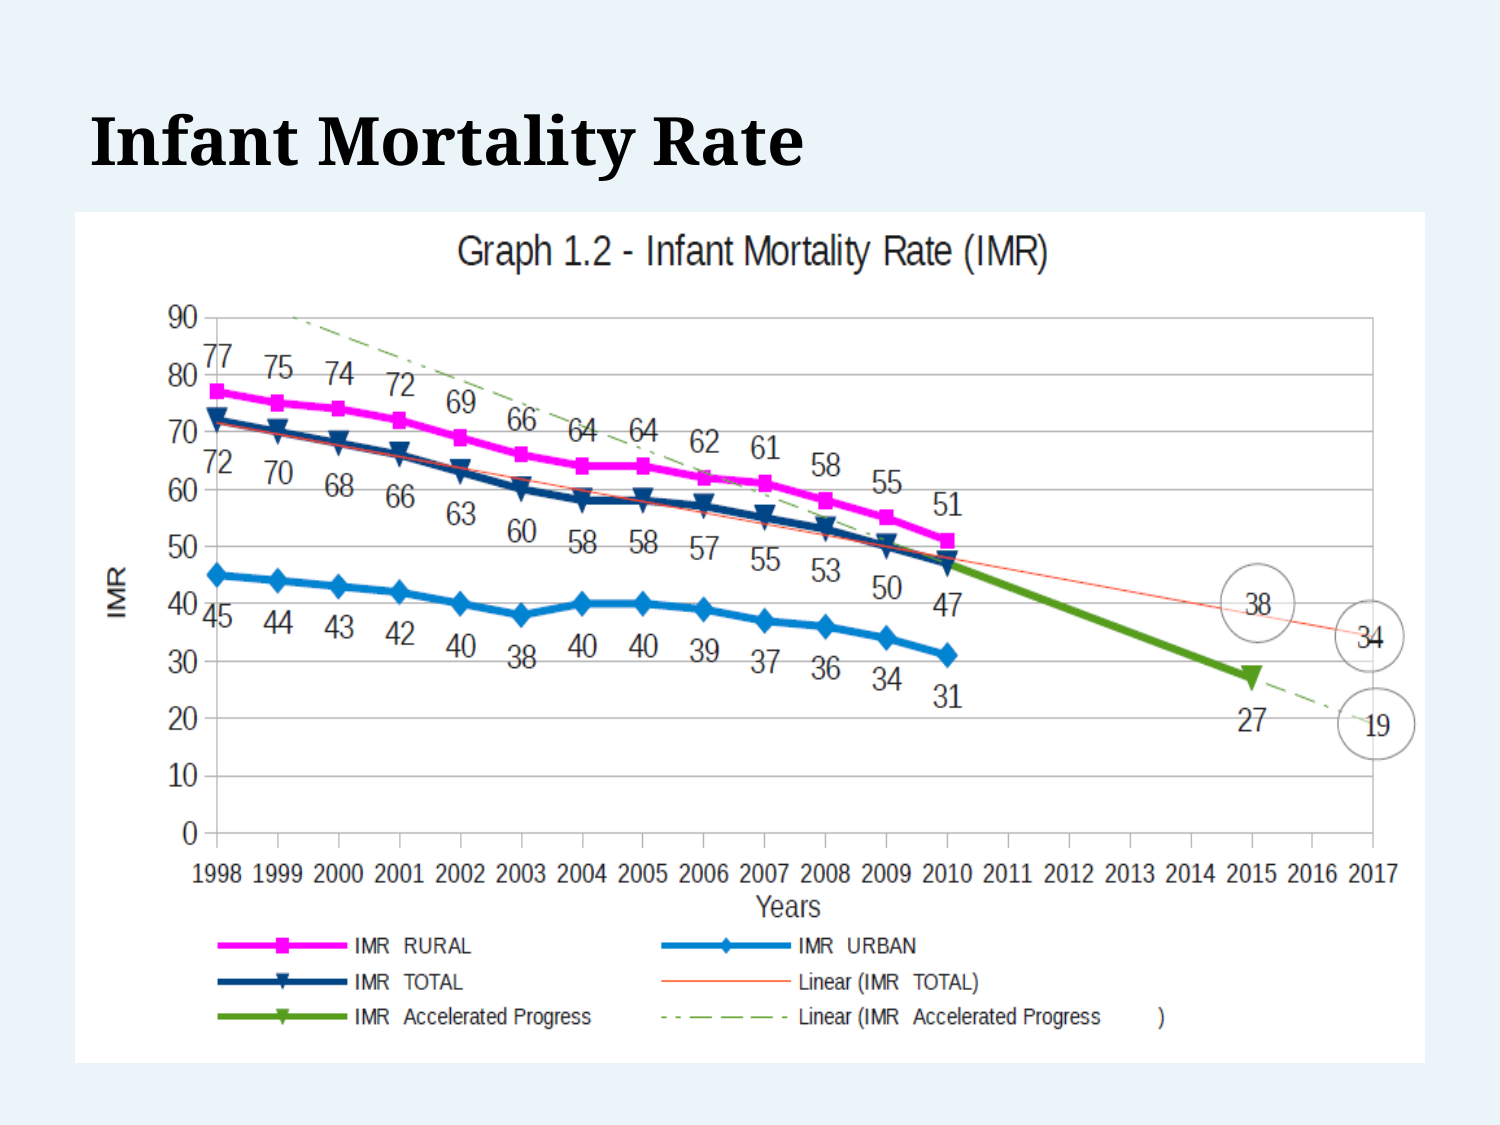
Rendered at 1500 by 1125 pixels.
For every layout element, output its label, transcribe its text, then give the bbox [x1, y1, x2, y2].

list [74, 212, 1426, 1063]
title Infant Mortality Rate [75, 45, 1425, 211]
